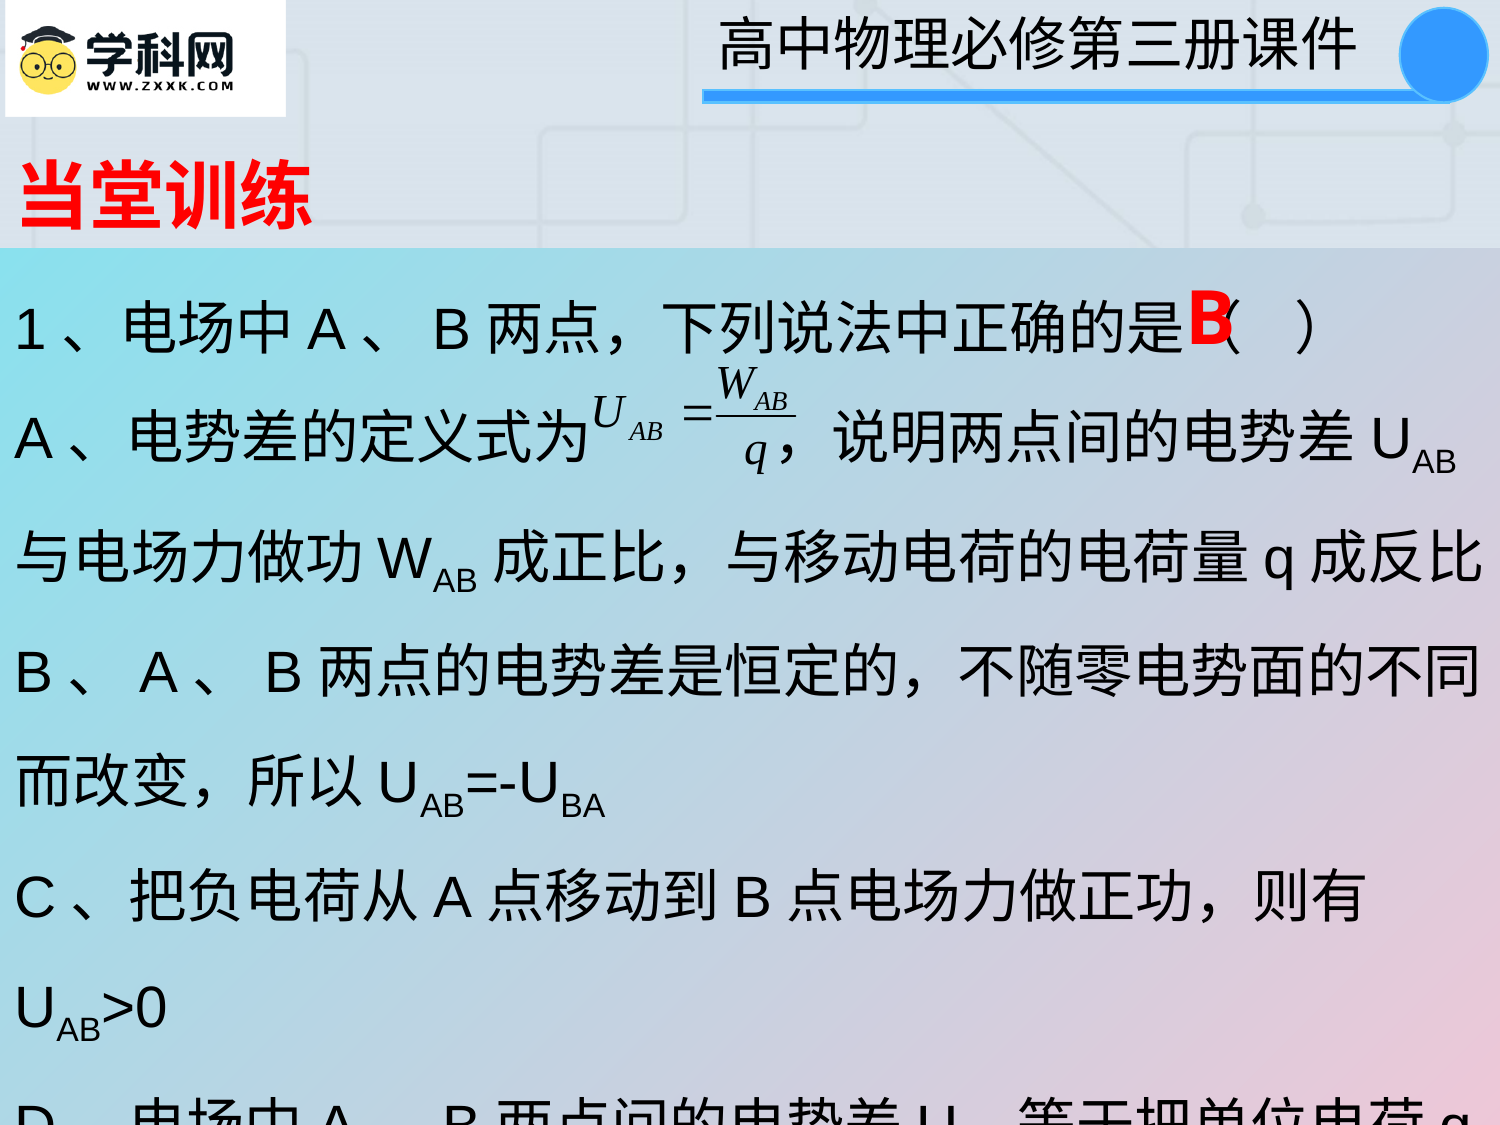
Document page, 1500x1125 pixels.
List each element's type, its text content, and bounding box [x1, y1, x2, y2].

picture [0, 0, 1500, 248]
text_box 当堂训练 [0, 141, 341, 246]
text_box 1、电场中A、B两点，下列说法中正确的是（ ） A、电势差的定义式为 ，说明两点间的电势差UAB与电场力做功WAB成正比，与移动电荷的电荷量q成反比 B、A、B两点的电势差是恒定的，不随零电势面的不同而改变，所以UAB=-UBA C、把负电荷从A点移动到B点电场力做正功，则有UAB>0 D、电场中A、B两点间的电势差UAB等于把单位电荷q从A点移动到B点时静电力所做的功 [0, 248, 1500, 1125]
text_box B [1170, 262, 1247, 368]
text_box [587, 353, 804, 483]
